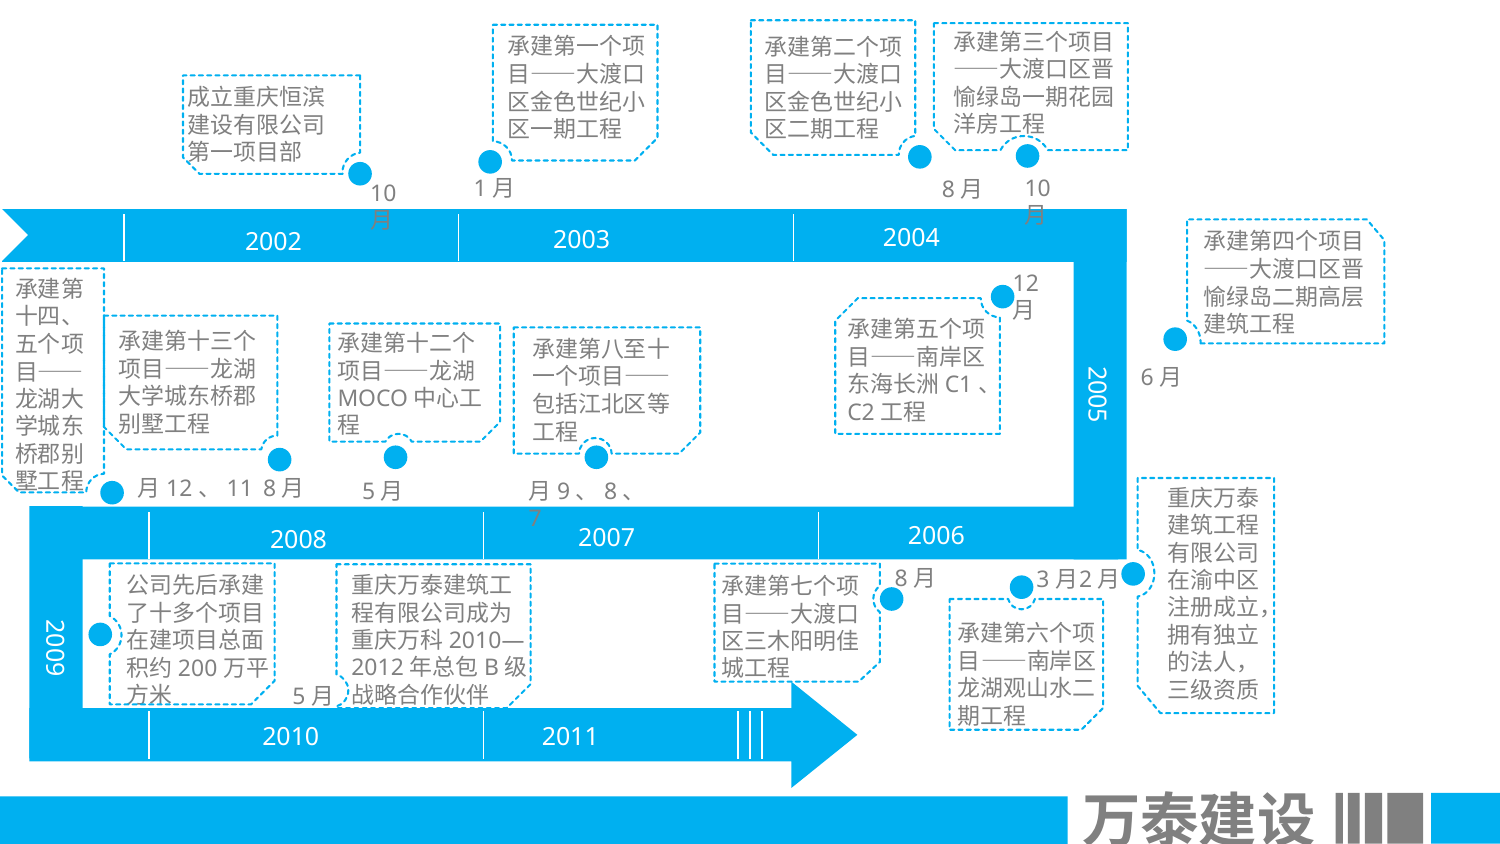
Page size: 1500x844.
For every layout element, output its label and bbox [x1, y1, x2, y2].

text_box [0, 775, 1500, 844]
text_box [0, 19, 1401, 789]
